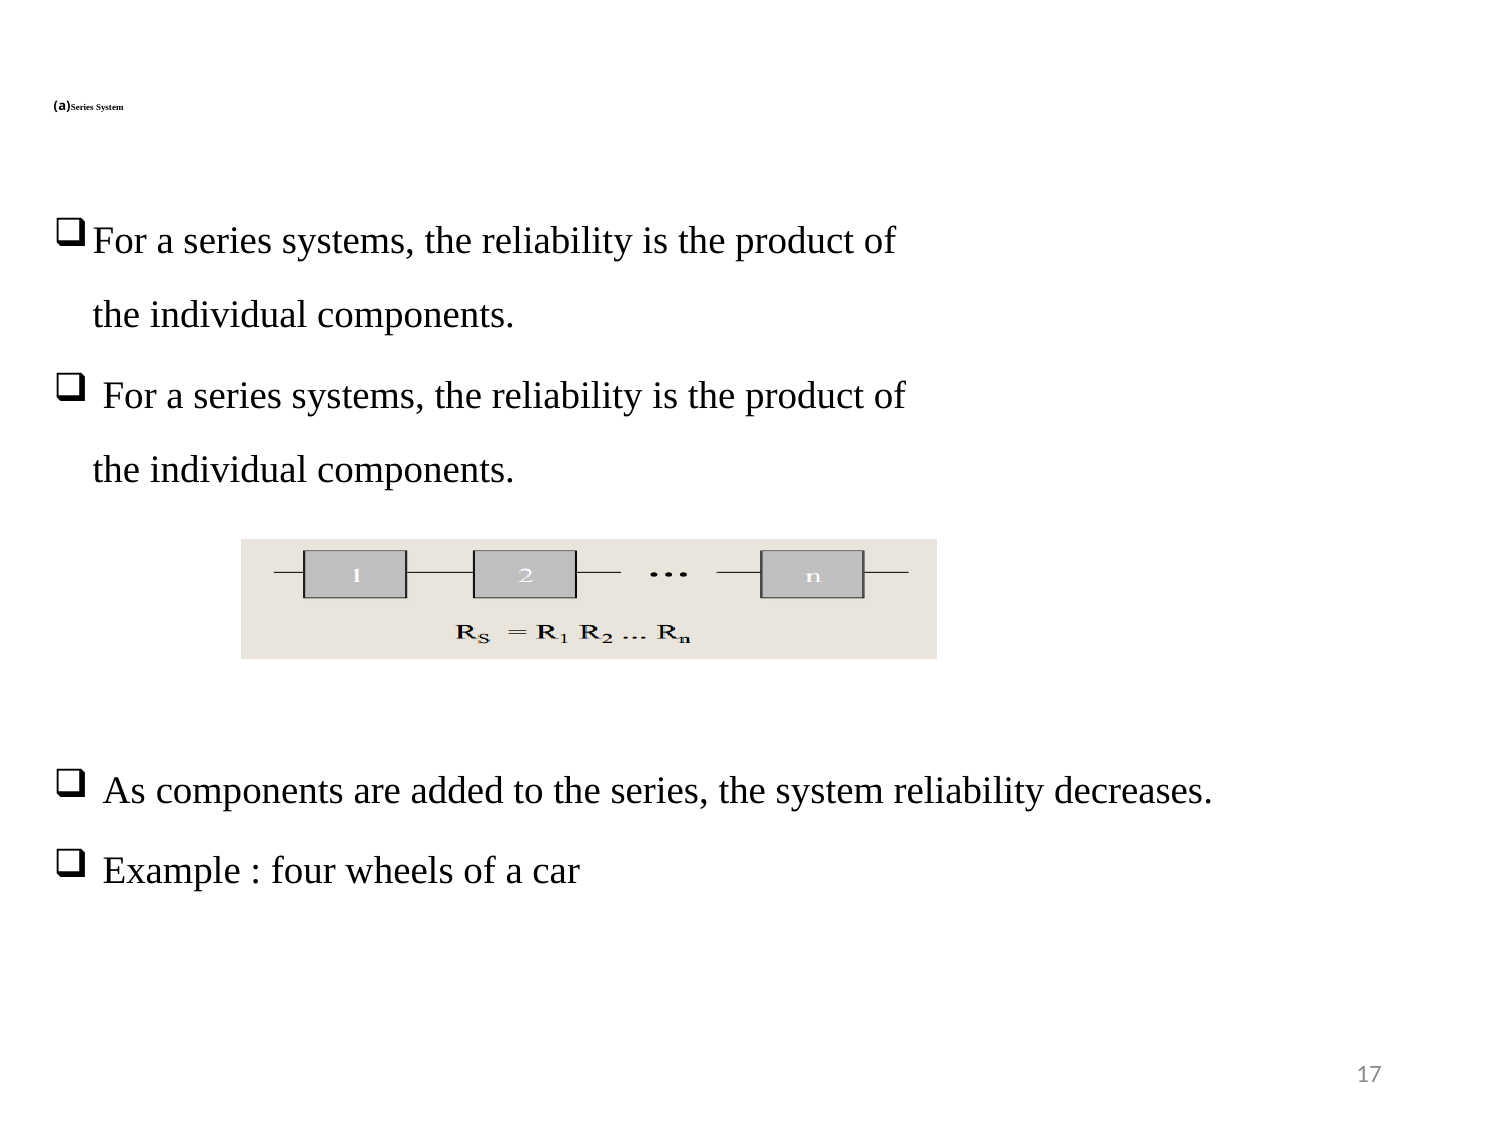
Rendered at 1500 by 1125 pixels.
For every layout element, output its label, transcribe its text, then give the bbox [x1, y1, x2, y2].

title (a)Series System [38, 66, 1333, 148]
picture [241, 539, 938, 659]
slide_number 17 [1059, 1042, 1397, 1103]
list For a series systems, the reliability is the product of the individual components. For a series systems, the reliability is the product of the individual components. As components are added to the series, the system reliability decreases. Example : four wheels of a car [38, 178, 1500, 1019]
